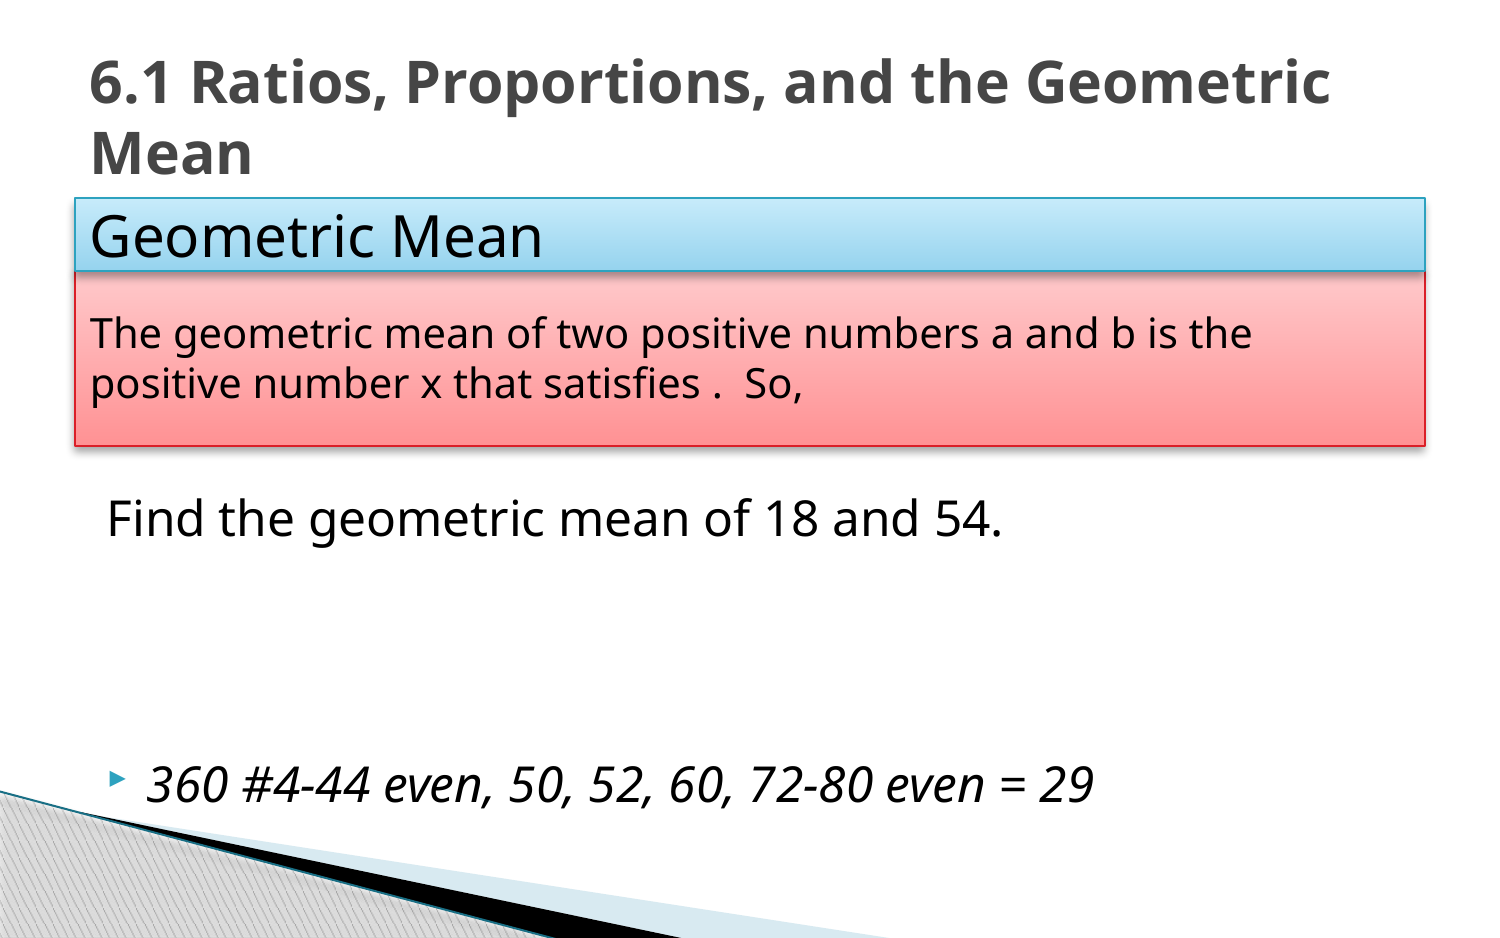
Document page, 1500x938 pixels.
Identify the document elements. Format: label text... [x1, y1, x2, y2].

list Find the geometric mean of 18 and 54. 360 #4-44 even, 50, 52, 60, 72-80 even = 29 [75, 479, 1425, 822]
text_box Geometric Mean [74, 197, 1426, 272]
title 6.1 Ratios, Proportions, and the Geometric Mean [75, 37, 1425, 194]
